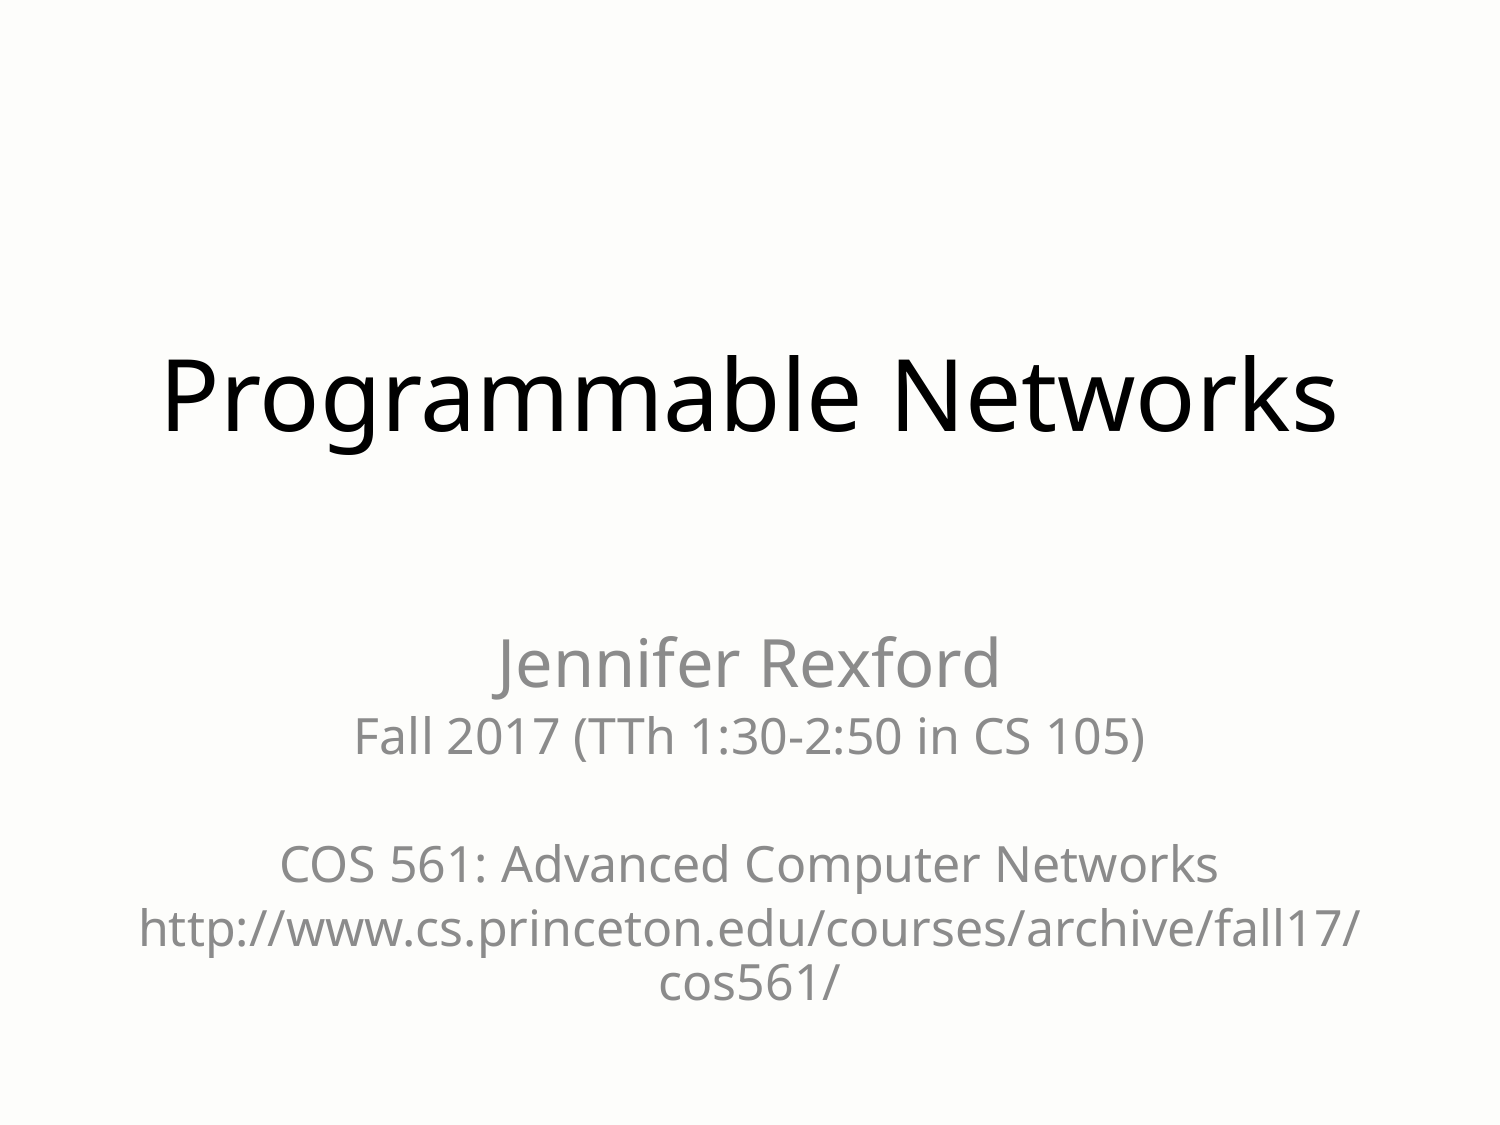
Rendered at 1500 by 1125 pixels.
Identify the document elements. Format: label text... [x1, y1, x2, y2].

title Programmable Networks [0, 270, 1500, 512]
text_box Jennifer Rexford Fall 2017 (TTh 1:30-2:50 in CS 105) COS 561: Advanced Computer Networks http://www.cs.princeton.edu/courses/archive/fall17/cos561/ [74, 621, 1425, 1045]
